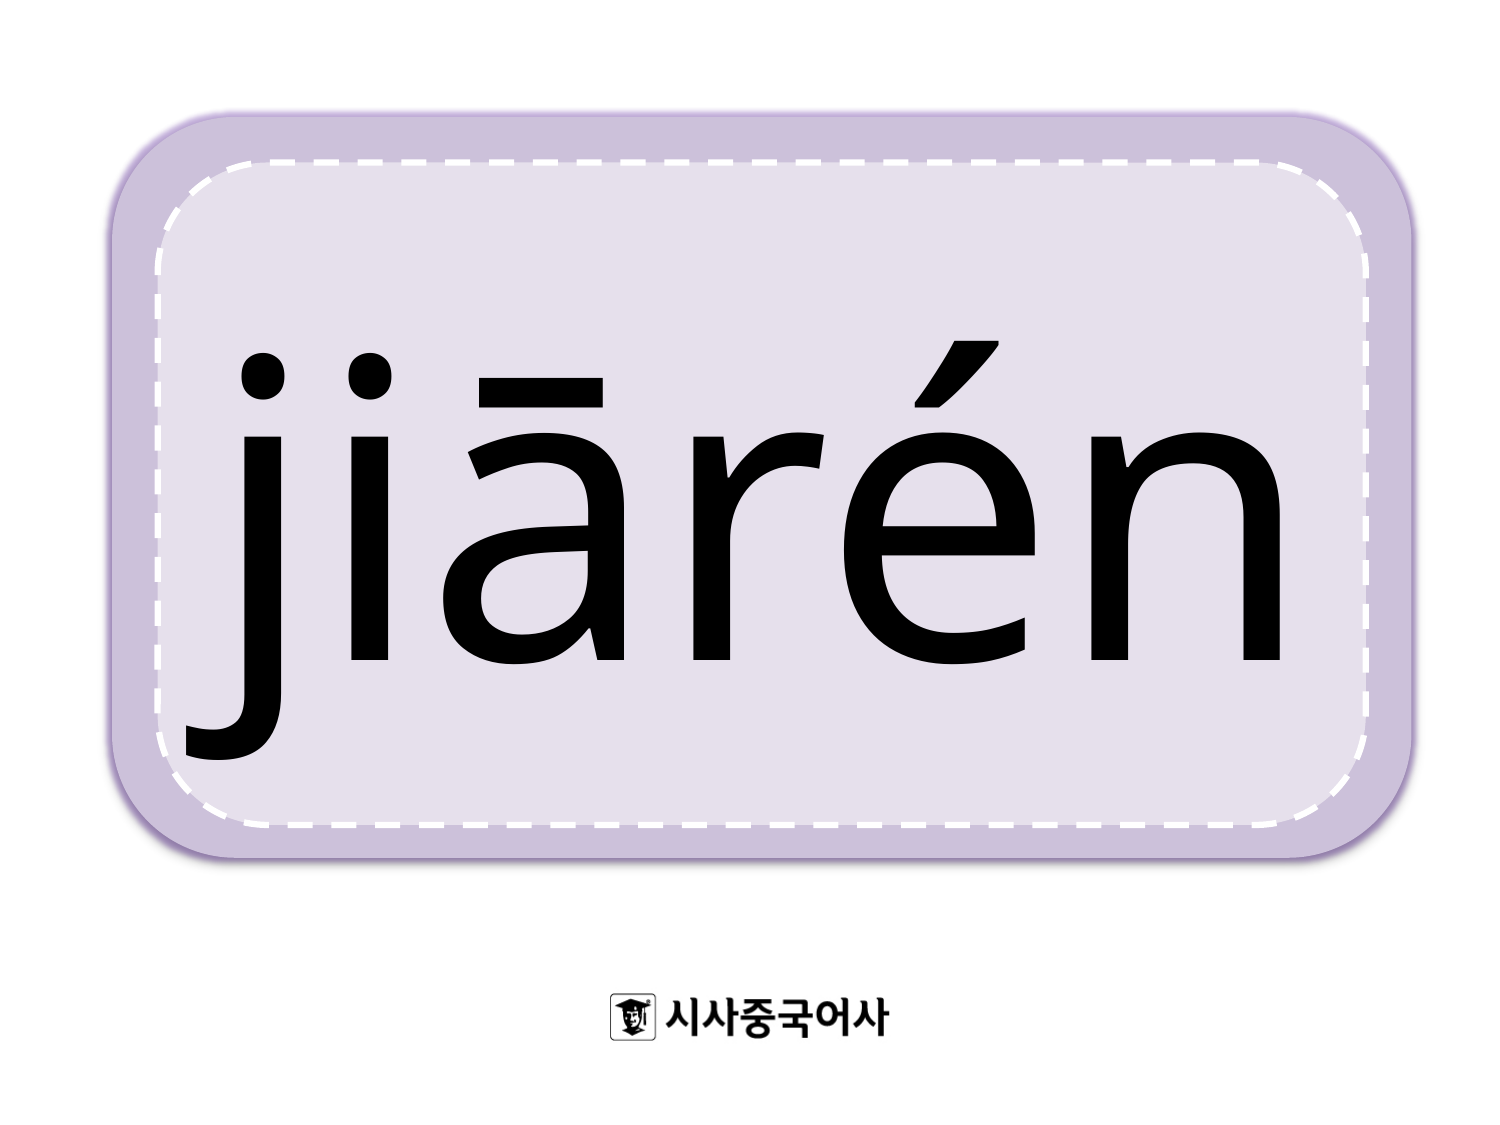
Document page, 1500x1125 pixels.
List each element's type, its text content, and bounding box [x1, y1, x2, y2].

picture [602, 987, 898, 1047]
text_box jiārén [157, 162, 1366, 825]
